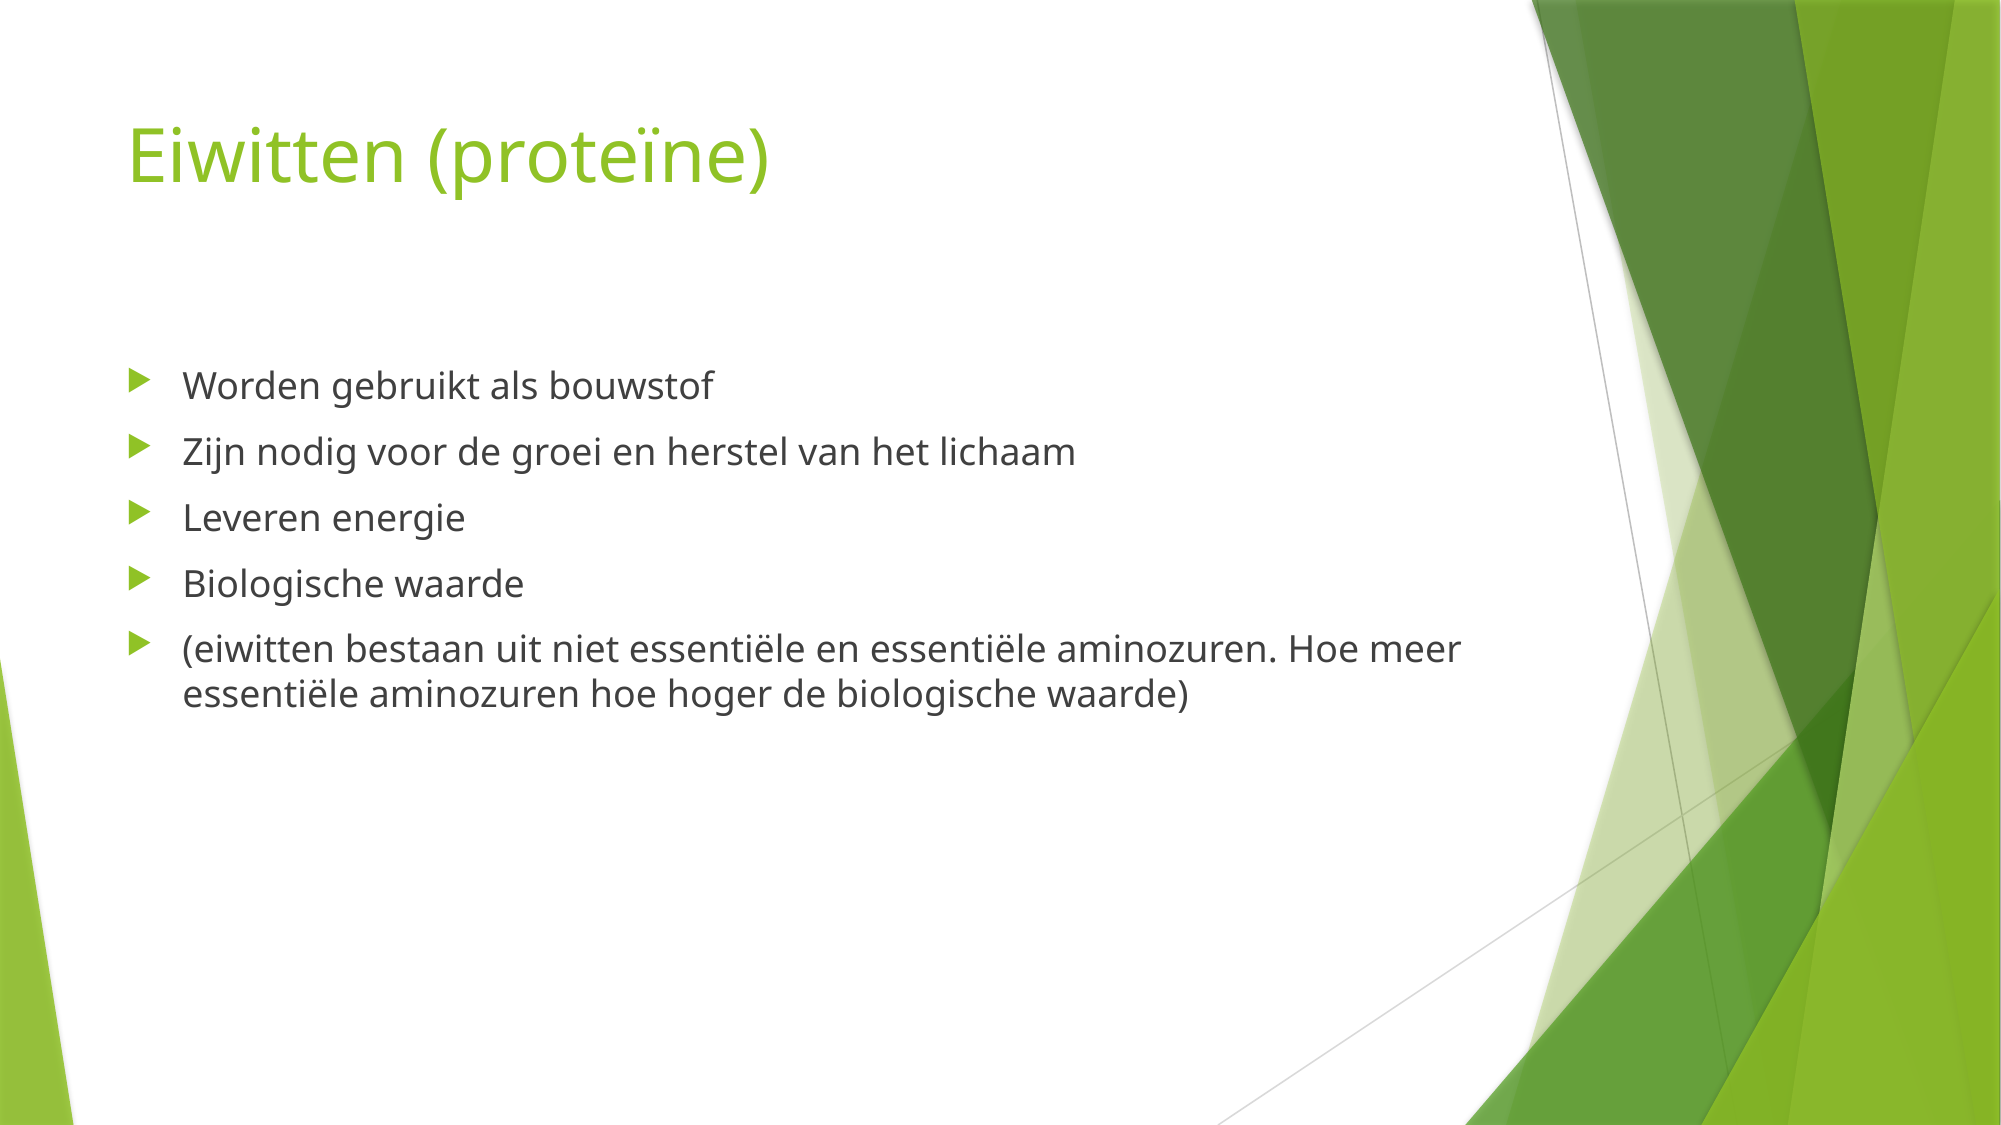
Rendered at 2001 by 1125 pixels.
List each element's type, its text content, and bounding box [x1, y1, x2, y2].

title Eiwitten (proteïne) [111, 99, 1522, 317]
list Worden gebruikt als bouwstof Zijn nodig voor de groei en herstel van het lichaam Leveren energie Biologische waarde (eiwitten bestaan uit niet essentiële en essentiële aminozuren. Hoe meer essentiële aminozuren hoe hoger de biologische waarde) [111, 354, 1522, 992]
